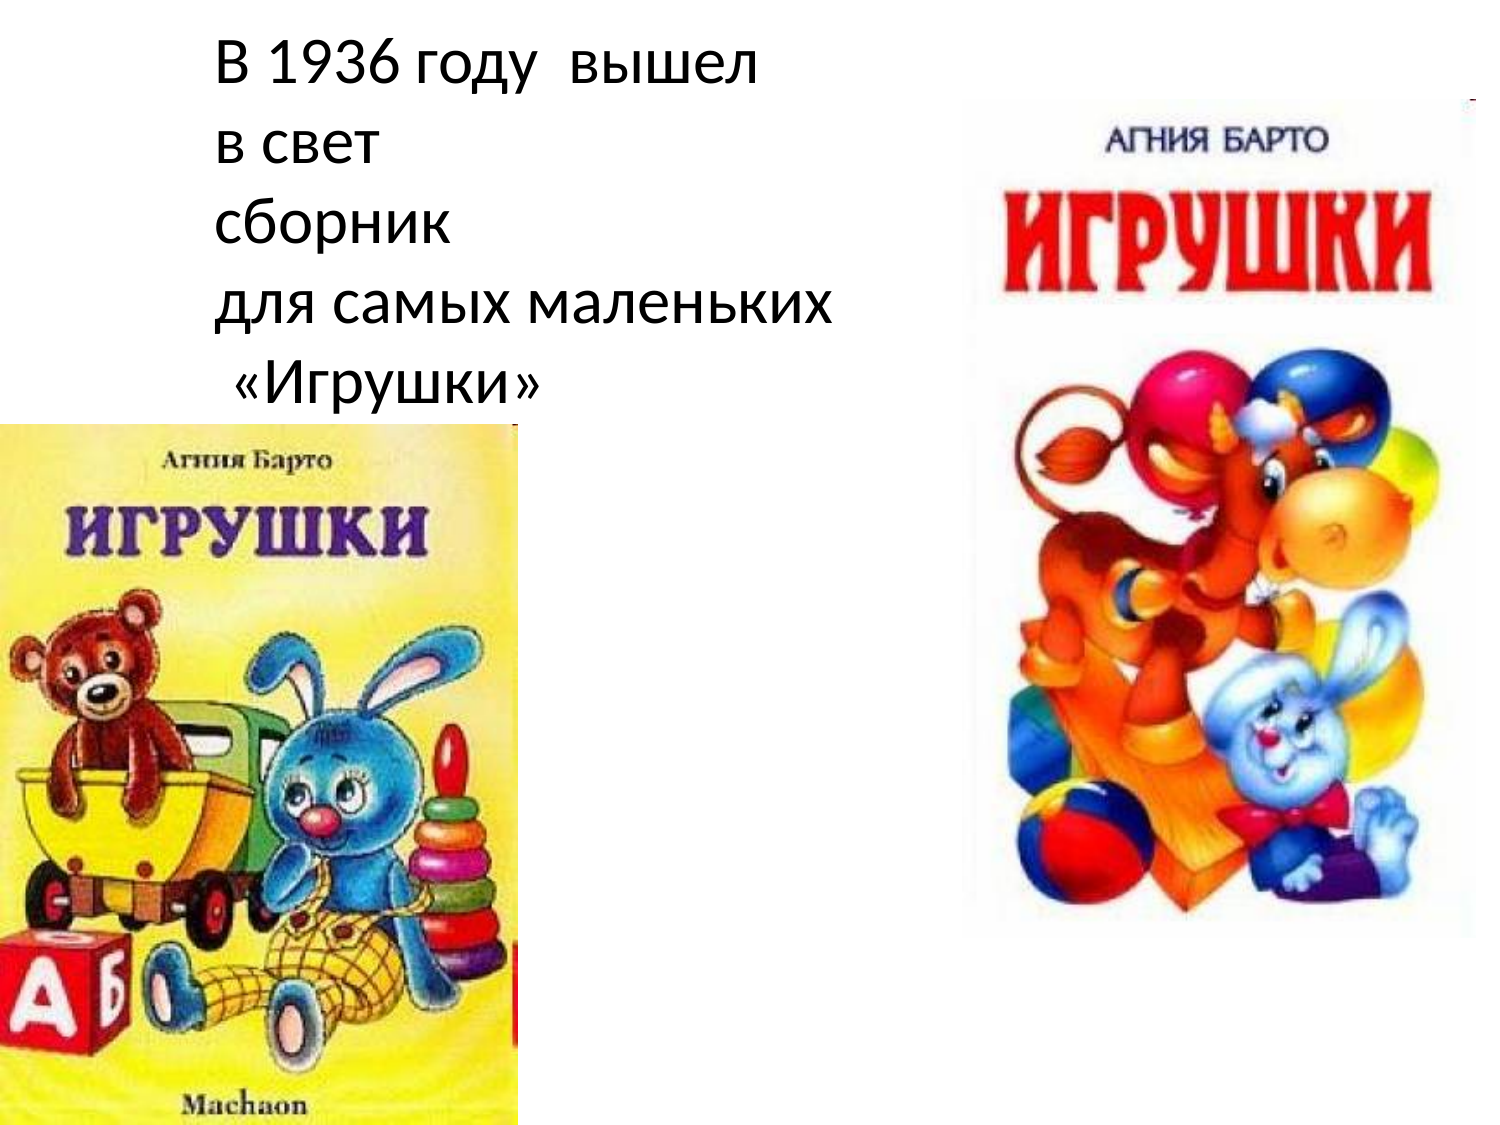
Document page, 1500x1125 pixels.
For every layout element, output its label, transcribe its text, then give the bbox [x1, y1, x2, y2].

picture [962, 99, 1476, 938]
picture [0, 424, 518, 1125]
text_box В 1936 году вышел в свет сборник для самых маленьких «Игрушки» [200, 9, 925, 425]
